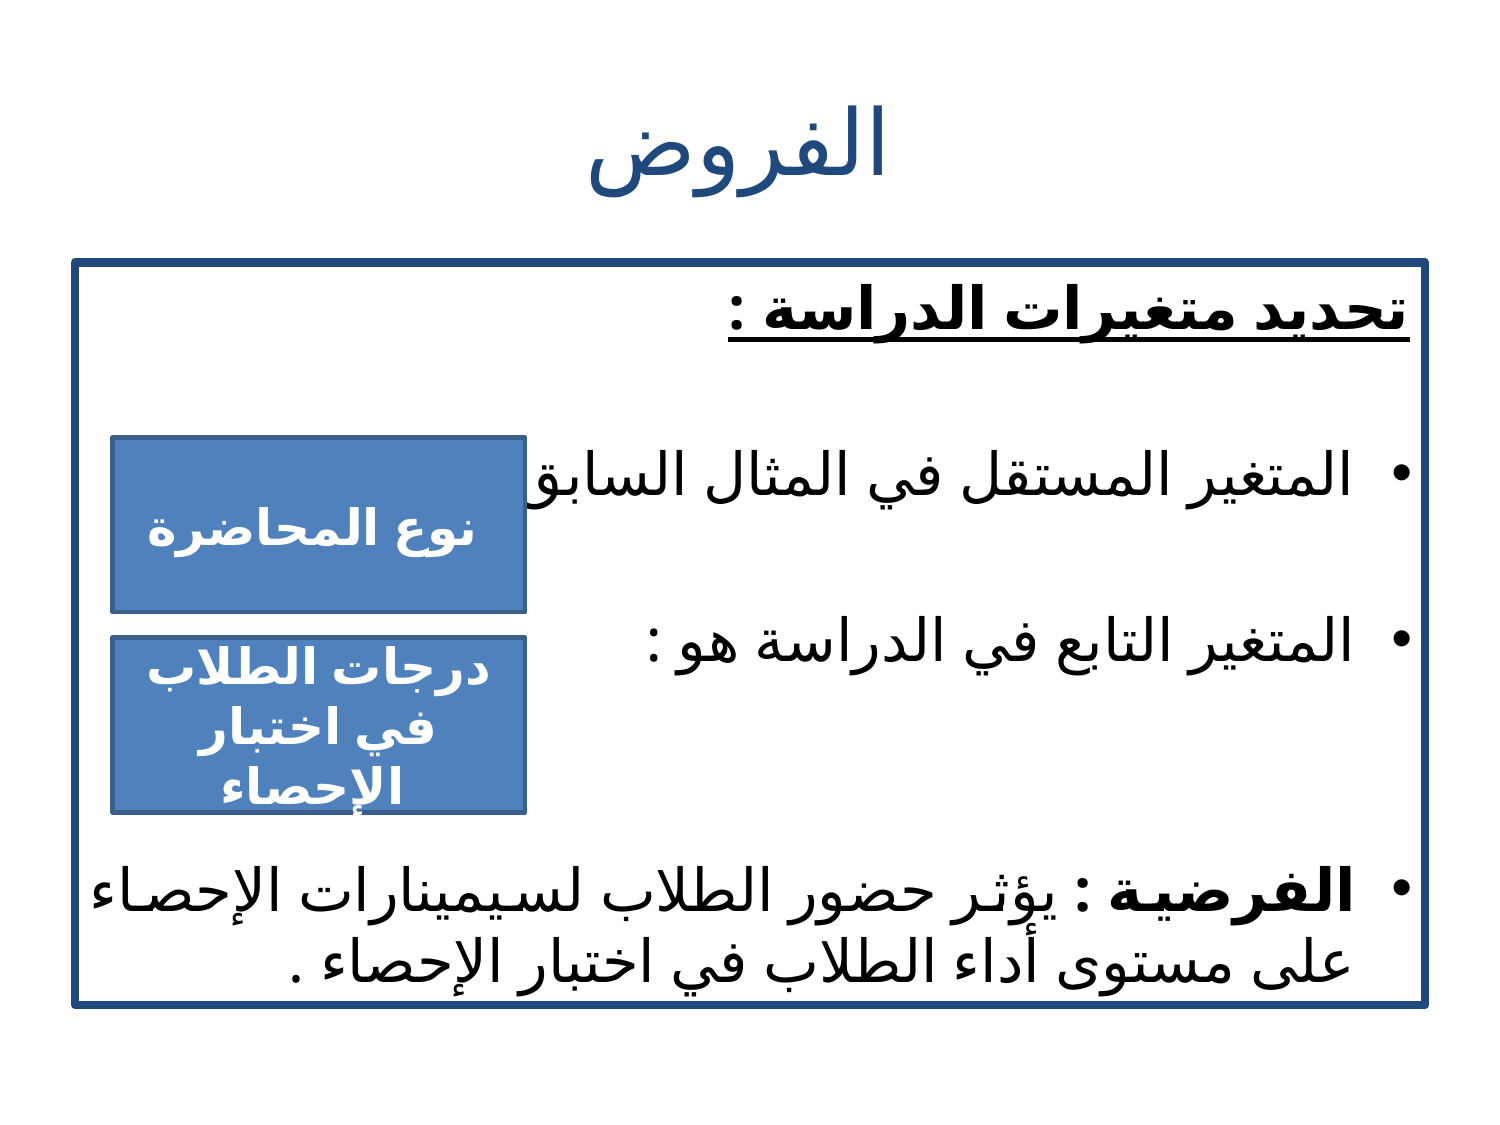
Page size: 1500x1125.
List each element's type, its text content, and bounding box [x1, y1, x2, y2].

list تحديد متغيرات الدراسة : المتغير المستقل في المثال السابق هو : المتغير التابع في الدراسة هو : الفرضية : يؤثر حضور الطلاب لسيمينارات الإحصاء على مستوى أداء الطلاب في اختبار الإحصاء . [75, 262, 1425, 1005]
text_box نوع المحاضرة [110, 435, 527, 614]
title الفروض [75, 45, 1425, 233]
text_box درجات الطلاب في اختبار الإحصاء [110, 635, 527, 815]
